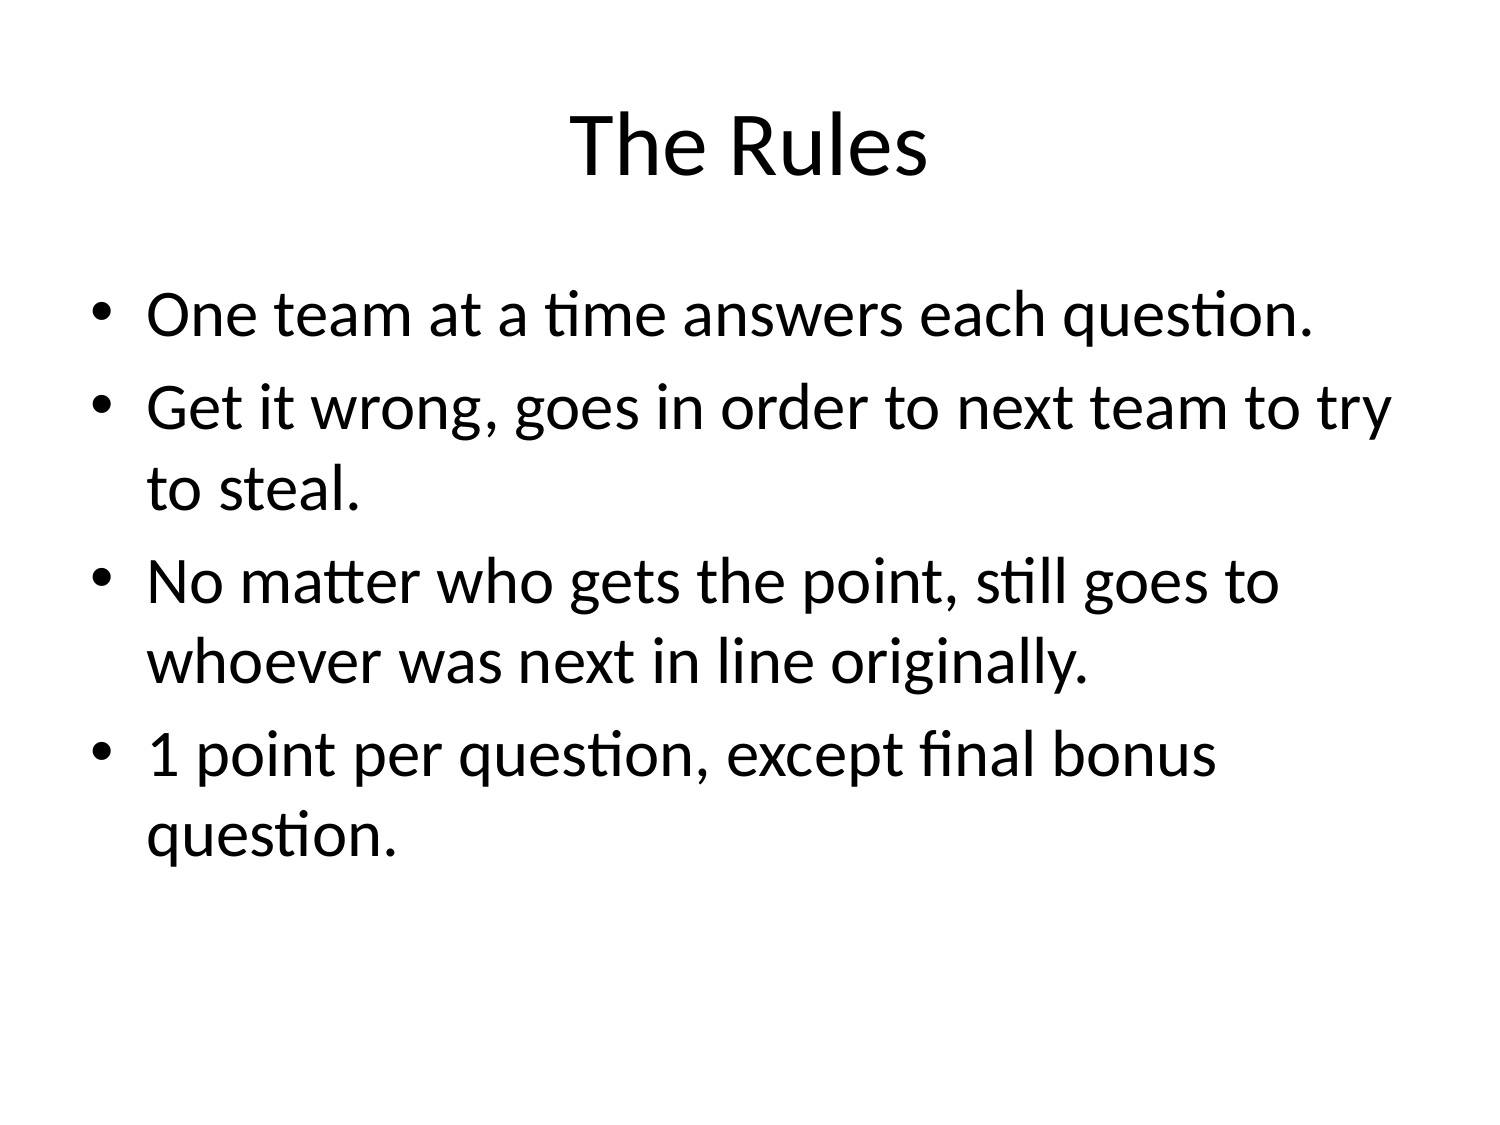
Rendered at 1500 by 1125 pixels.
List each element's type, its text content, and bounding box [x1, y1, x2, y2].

list One team at a time answers each question. Get it wrong, goes in order to next team to try to steal. No matter who gets the point, still goes to whoever was next in line originally. 1 point per question, except final bonus question. [75, 262, 1425, 1005]
title The Rules [75, 45, 1425, 233]
